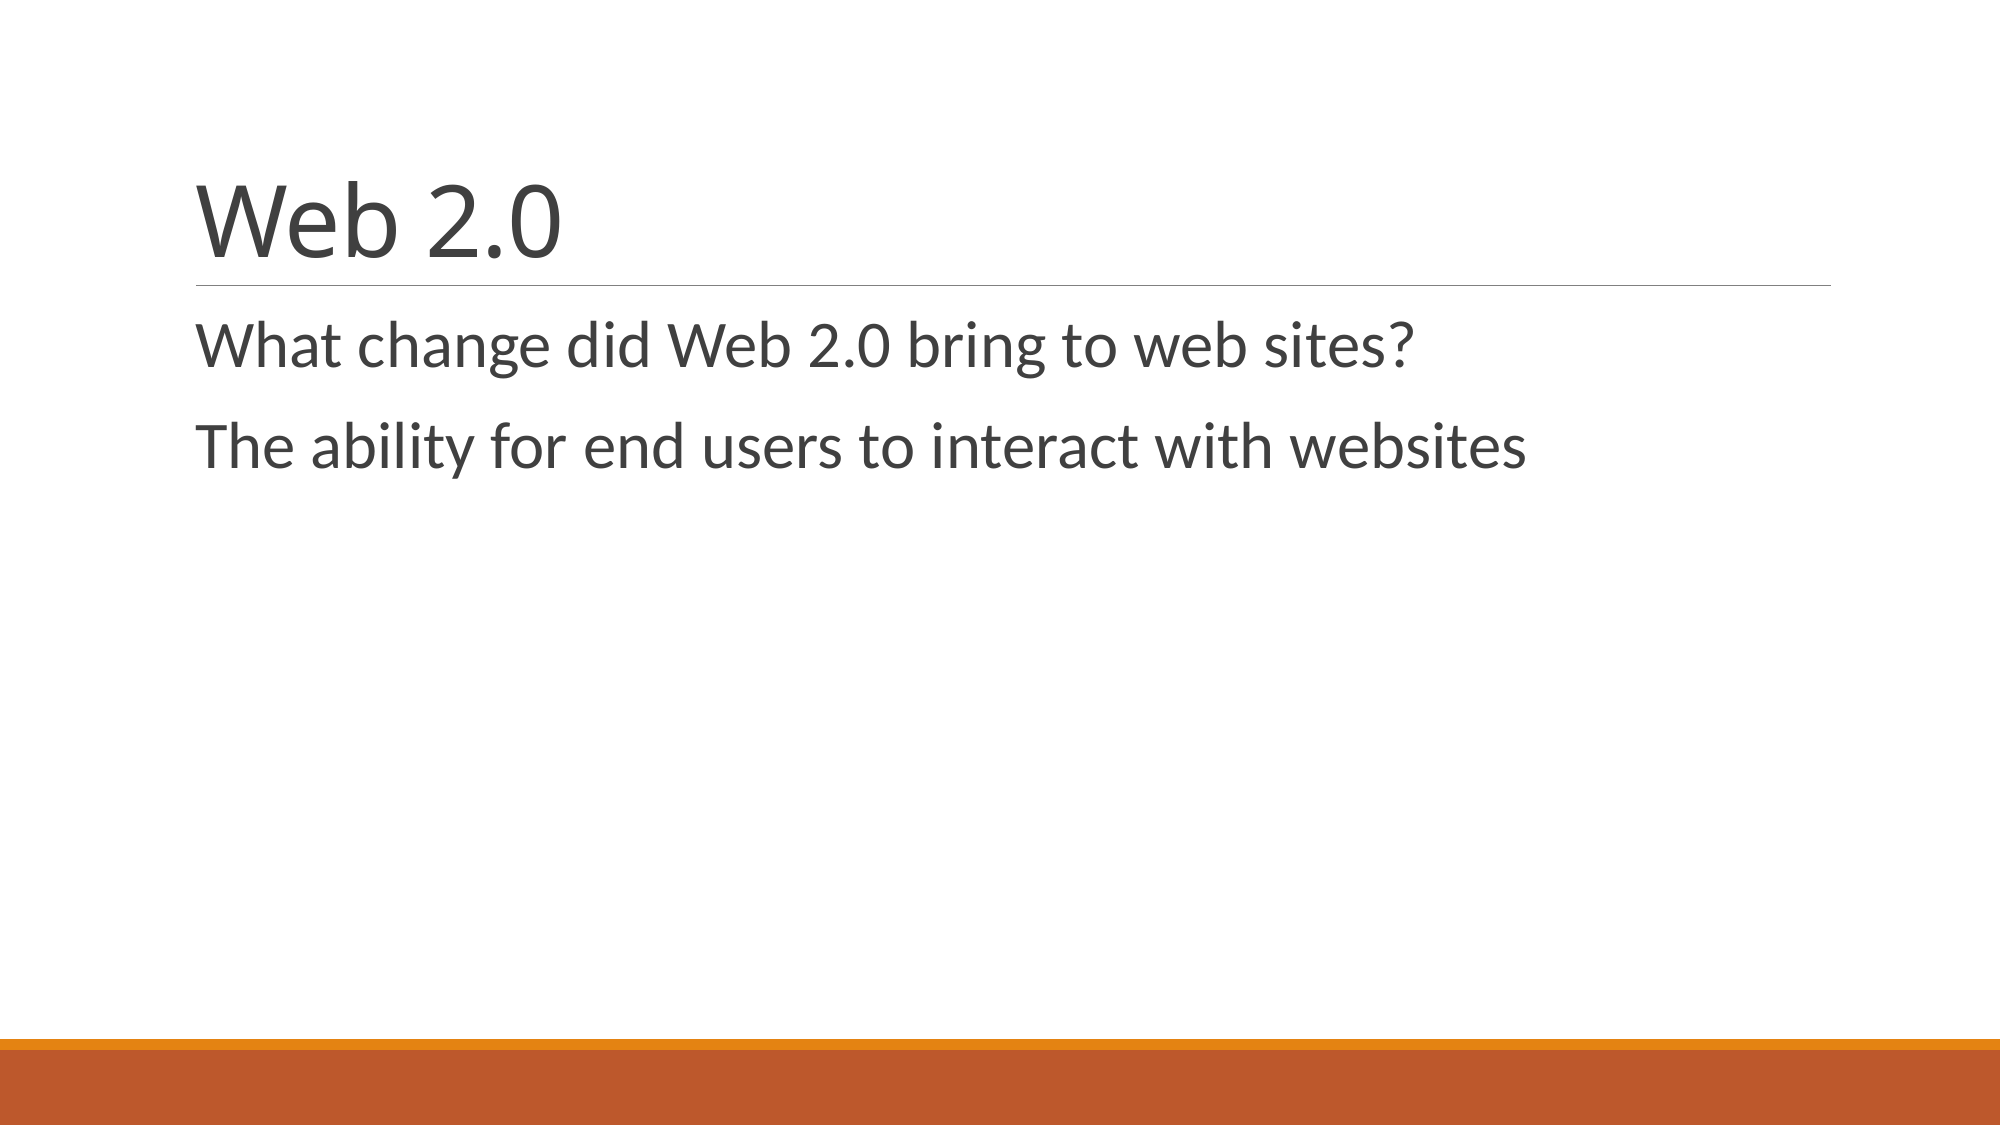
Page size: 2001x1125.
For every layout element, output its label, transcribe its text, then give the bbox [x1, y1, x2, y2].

title Web 2.0 [180, 47, 1830, 285]
list What change did Web 2.0 bring to web sites? The ability for end users to interact with websites [180, 302, 1830, 963]
